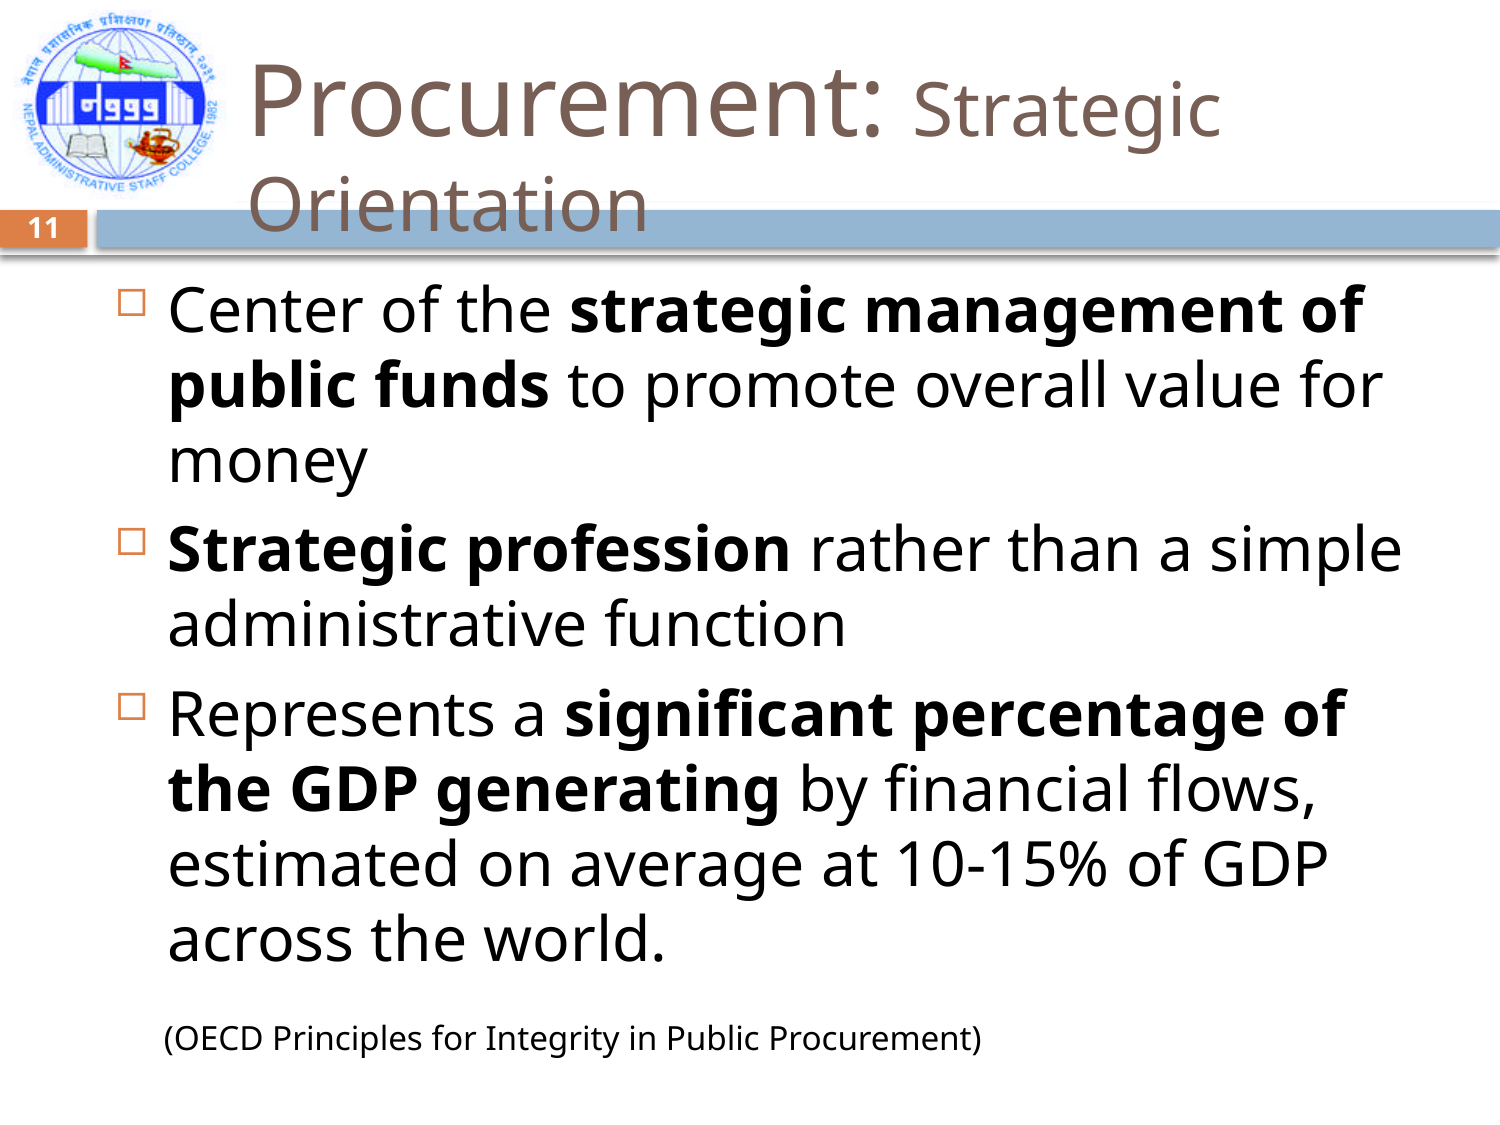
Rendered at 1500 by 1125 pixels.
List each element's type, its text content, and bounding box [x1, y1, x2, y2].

text_box Procurement: Strategic Orientation [231, 28, 1438, 254]
slide_number 11 [0, 208, 88, 249]
picture [1, 0, 236, 208]
list Center of the strategic management of public funds to promote overall value for money Strategic profession rather than a simple administrative function Represents a significant percentage of the GDP generating by financial flows, estimated on average at 10-15% of GDP across the world. (OECD Principles for Integrity in Public Procurement) [100, 262, 1438, 1073]
